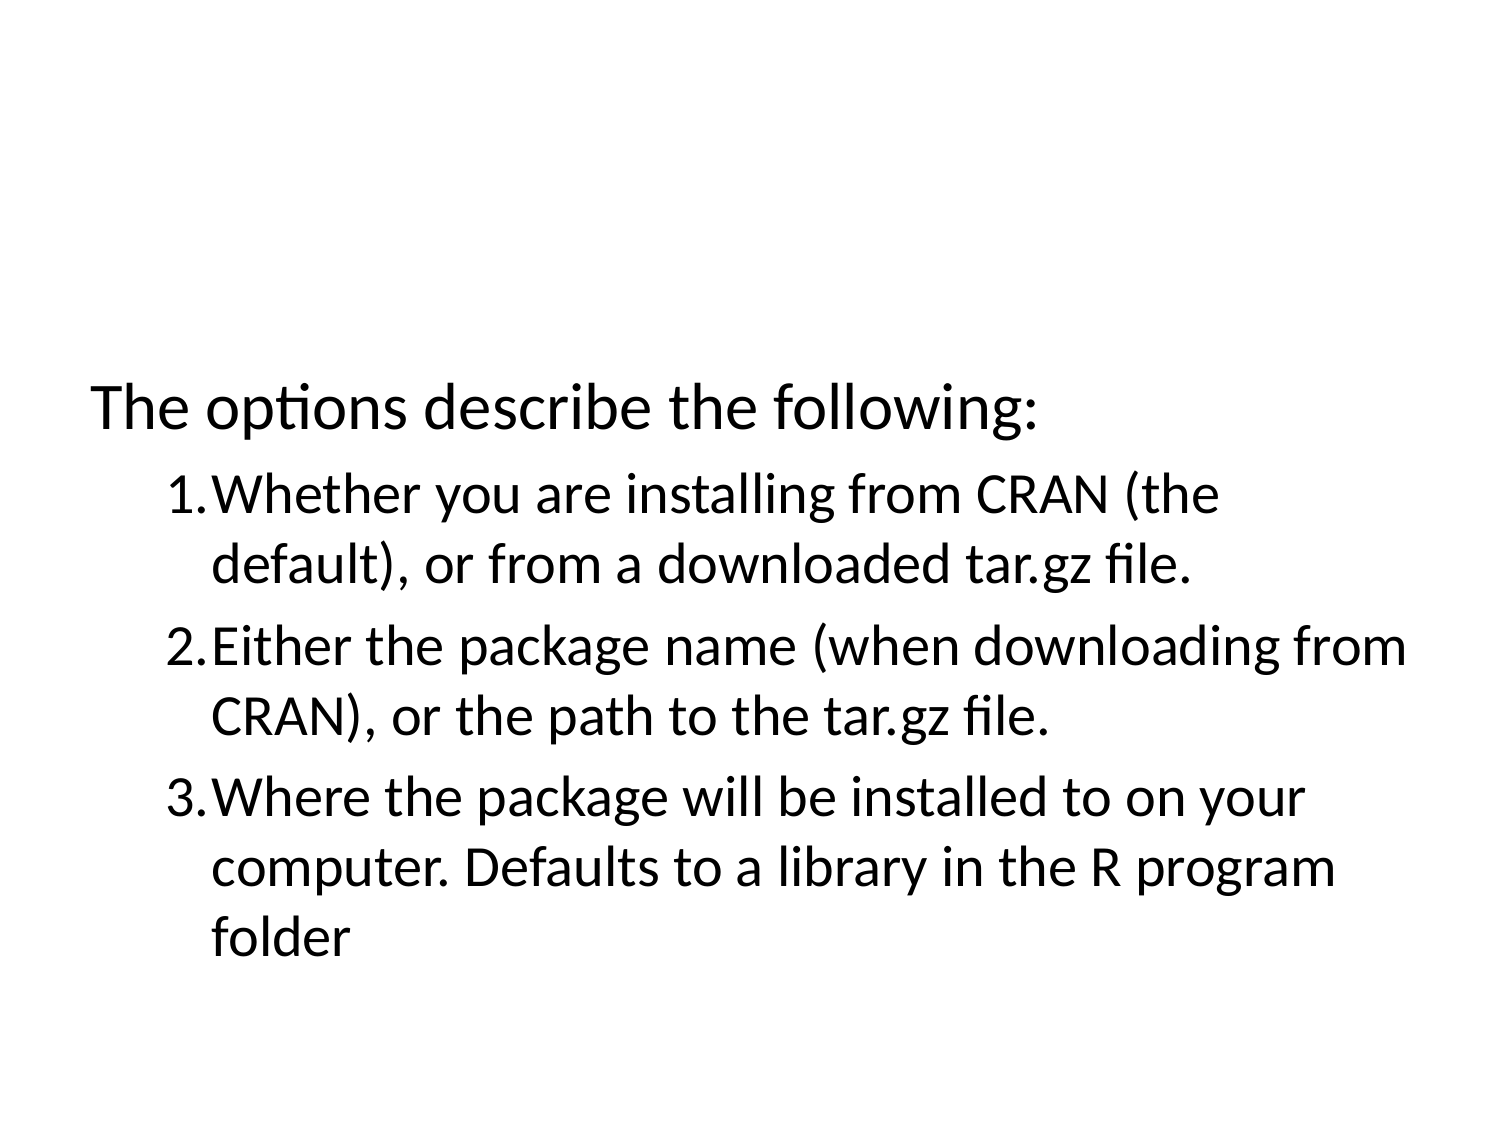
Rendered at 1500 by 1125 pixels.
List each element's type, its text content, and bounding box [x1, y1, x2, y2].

list The options describe the following: Whether you are installing from CRAN (the default), or from a downloaded tar.gz file. Either the package name (when downloading from CRAN), or the path to the tar.gz file. Where the package will be installed to on your computer. Defaults to a library in the R program folder [75, 262, 1425, 1005]
